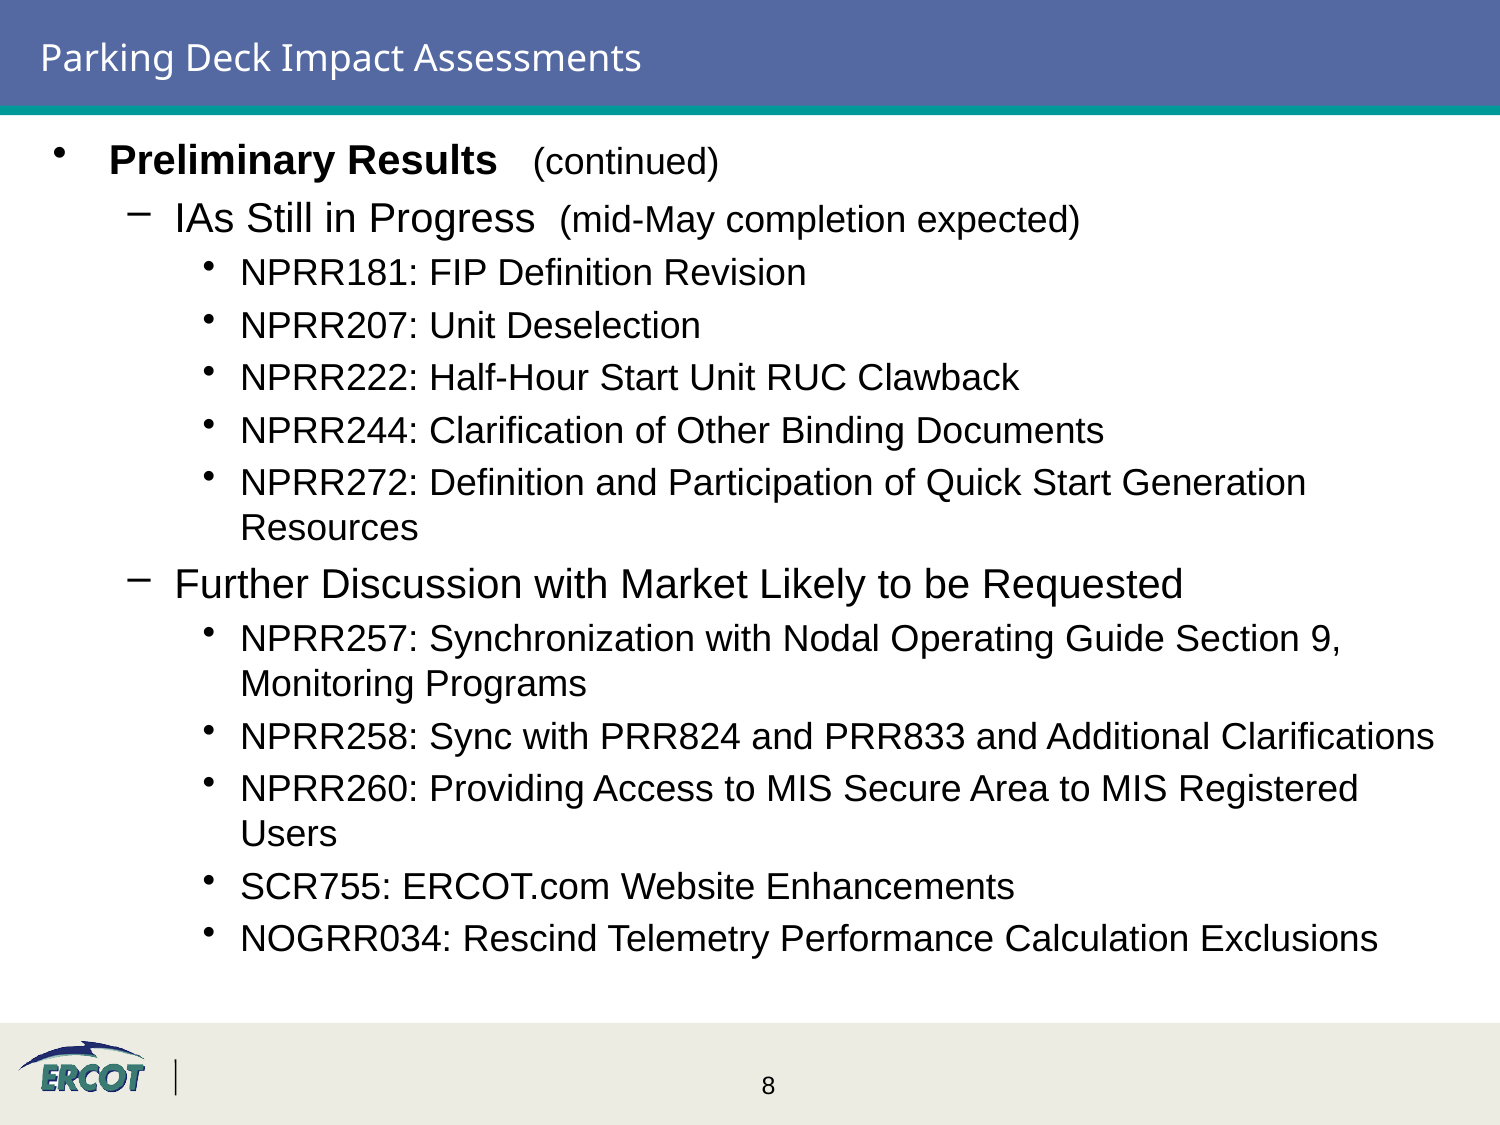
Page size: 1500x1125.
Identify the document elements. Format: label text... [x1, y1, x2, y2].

picture [10, 1031, 151, 1111]
list Preliminary Results (continued) IAs Still in Progress (mid-May completion expected) NPRR181: FIP Definition Revision NPRR207: Unit Deselection NPRR222: Half-Hour Start Unit RUC Clawback NPRR244: Clarification of Other Binding Documents NPRR272: Definition and Participation of Quick Start Generation Resources Further Discussion with Market Likely to be Requested NPRR257: Synchronization with Nodal Operating Guide Section 9, Monitoring Programs NPRR258: Sync with PRR824 and PRR833 and Additional Clarifications NPRR260: Providing Access to MIS Secure Area to MIS Registered Users SCR755: ERCOT.com Website Enhancements NOGRR034: Rescind Telemetry Performance Calculation Exclusions [37, 124, 1463, 1013]
title Parking Deck Impact Assessments [24, 0, 1376, 113]
